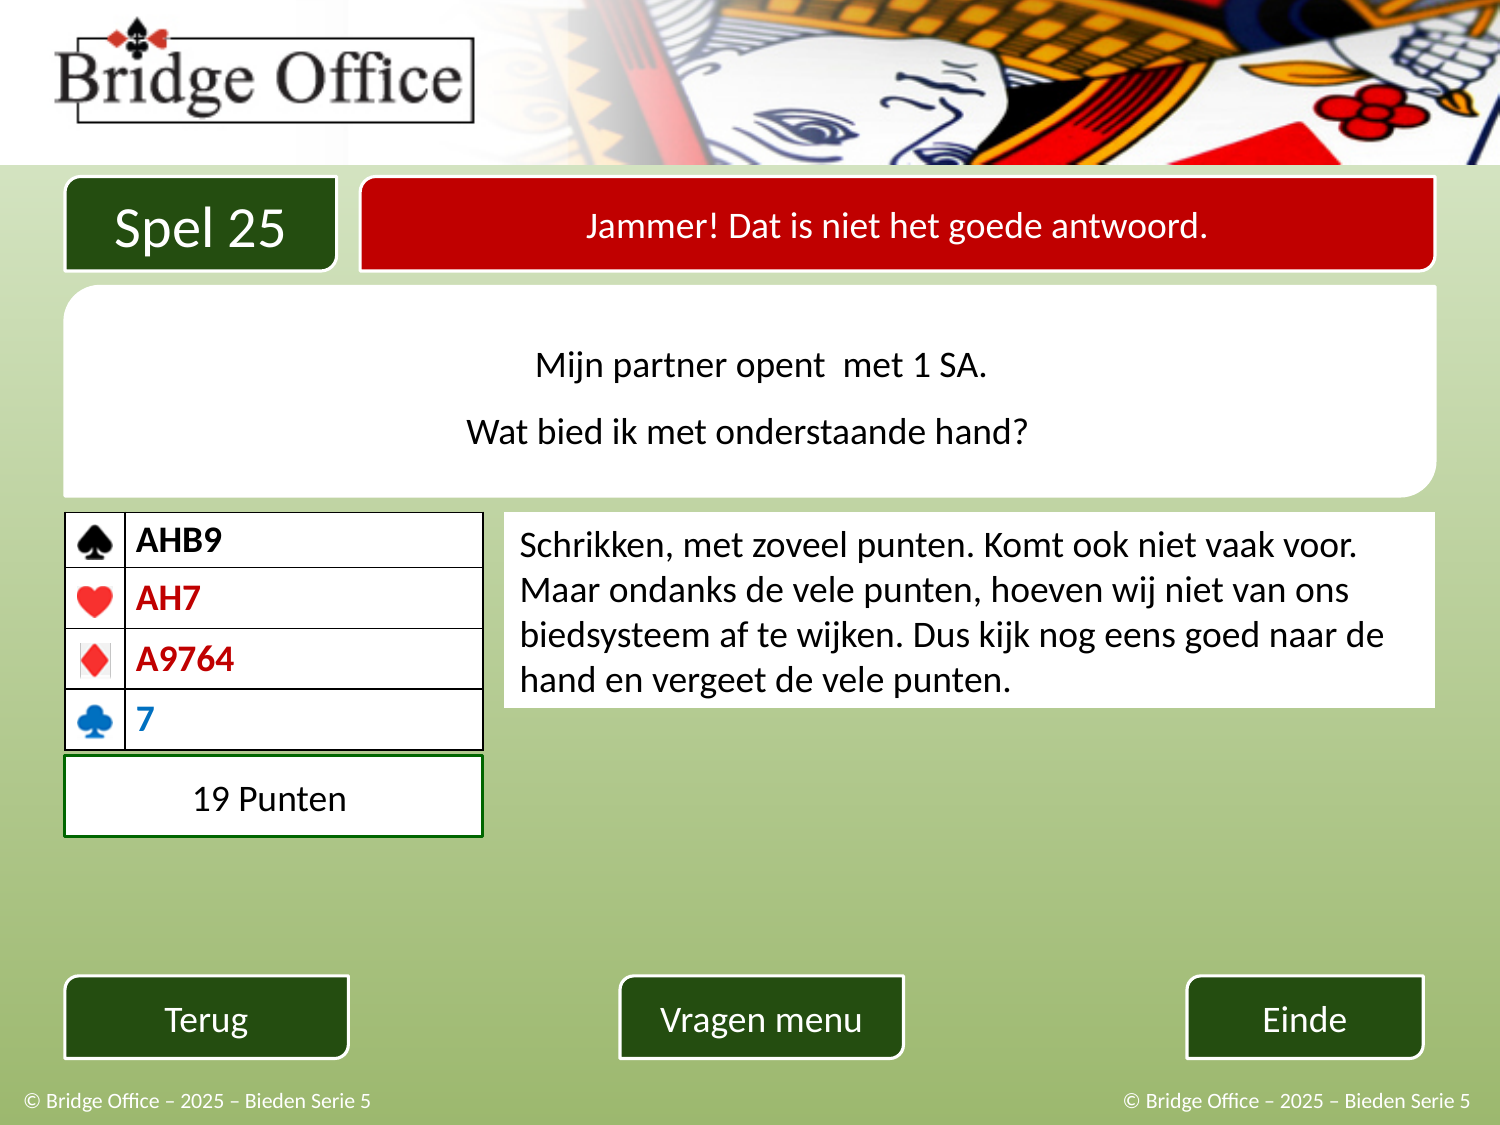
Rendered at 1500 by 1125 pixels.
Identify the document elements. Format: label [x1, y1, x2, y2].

table_cell [126, 629, 482, 688]
table_header [126, 513, 482, 567]
table_cell [66, 690, 124, 749]
table_cell [66, 568, 124, 628]
text_box [63, 974, 350, 1061]
text_box [504, 512, 1435, 708]
picture [77, 703, 114, 740]
table_cell [126, 690, 482, 749]
table_cell [66, 629, 124, 688]
picture [77, 585, 114, 618]
table_header [66, 513, 124, 567]
text_box [1185, 974, 1425, 1061]
picture [0, 0, 1500, 166]
picture [77, 524, 114, 561]
table_cell [126, 568, 482, 628]
text_box [618, 974, 906, 1061]
picture [77, 643, 114, 679]
text_box [8, 1079, 393, 1121]
text_box [63, 284, 1437, 498]
text_box [1107, 1079, 1500, 1121]
text_box [358, 174, 1437, 273]
text_box [63, 754, 484, 838]
text_box [63, 174, 339, 273]
